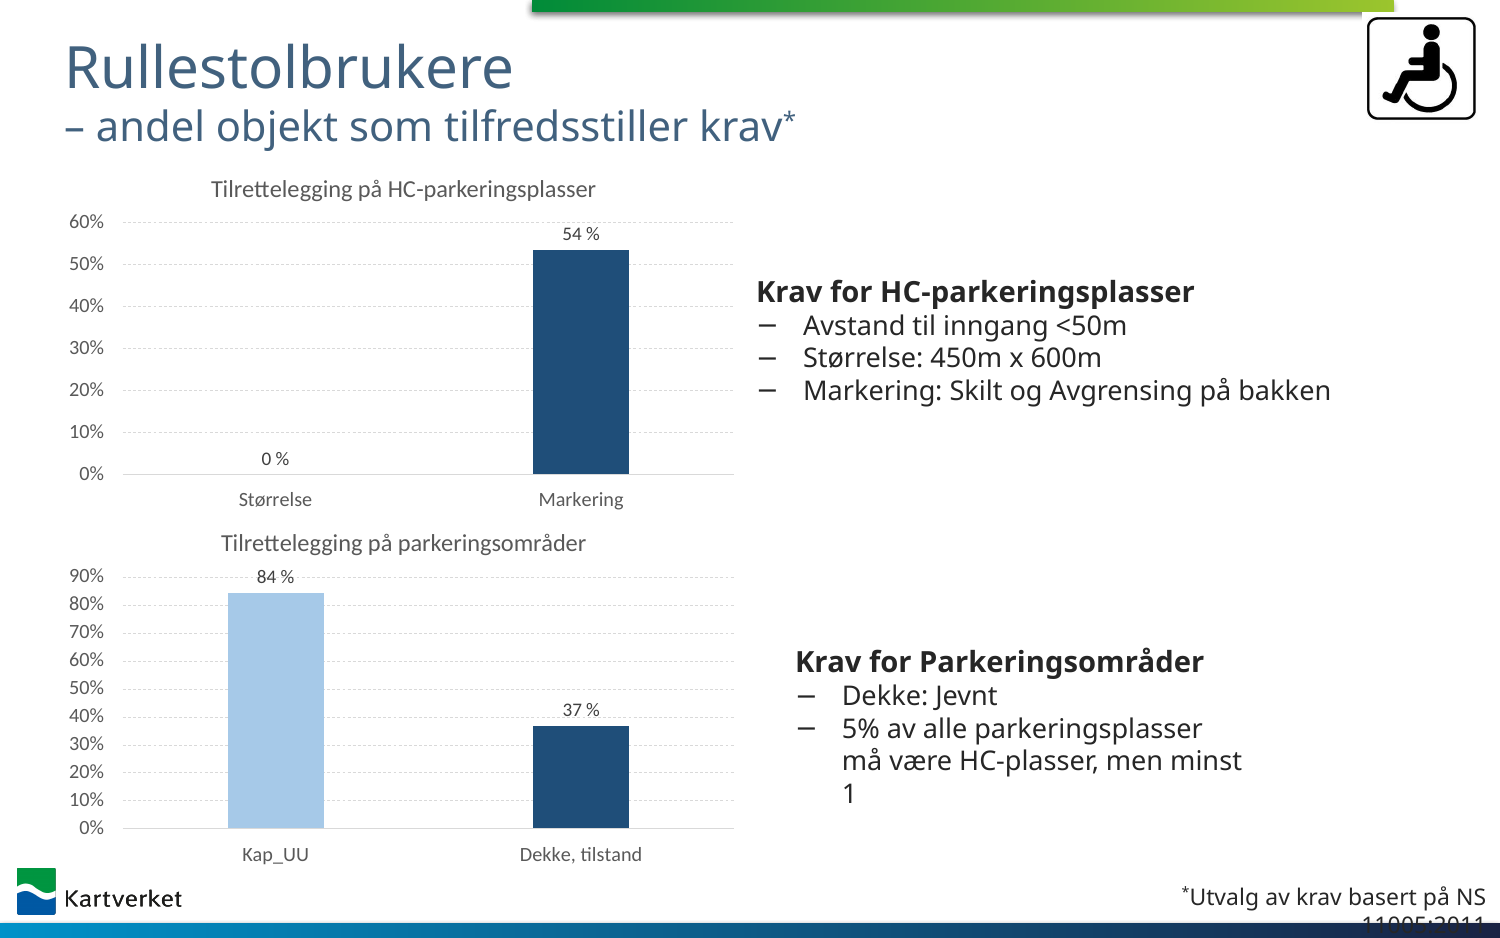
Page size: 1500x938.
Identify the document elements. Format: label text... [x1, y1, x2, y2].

picture [62, 166, 746, 519]
picture [62, 520, 746, 874]
text_box *Utvalg av krav basert på NS 11005:2011 [1068, 873, 1500, 938]
text_box Krav for Parkeringsområder Dekke: Jevnt 5% av alle parkeringsplasser må være HC-plasser, men minst 1 [780, 636, 1261, 816]
picture [1362, 12, 1481, 126]
text_box Krav for HC-parkeringsplasser Avstand til inngang <50m Størrelse: 450m x 600m Markering: Skilt og Avgrensing på bakken [750, 265, 1346, 413]
text_box Rullestolbrukere – andel objekt som tilfredsstiller krav* [49, 25, 1431, 158]
